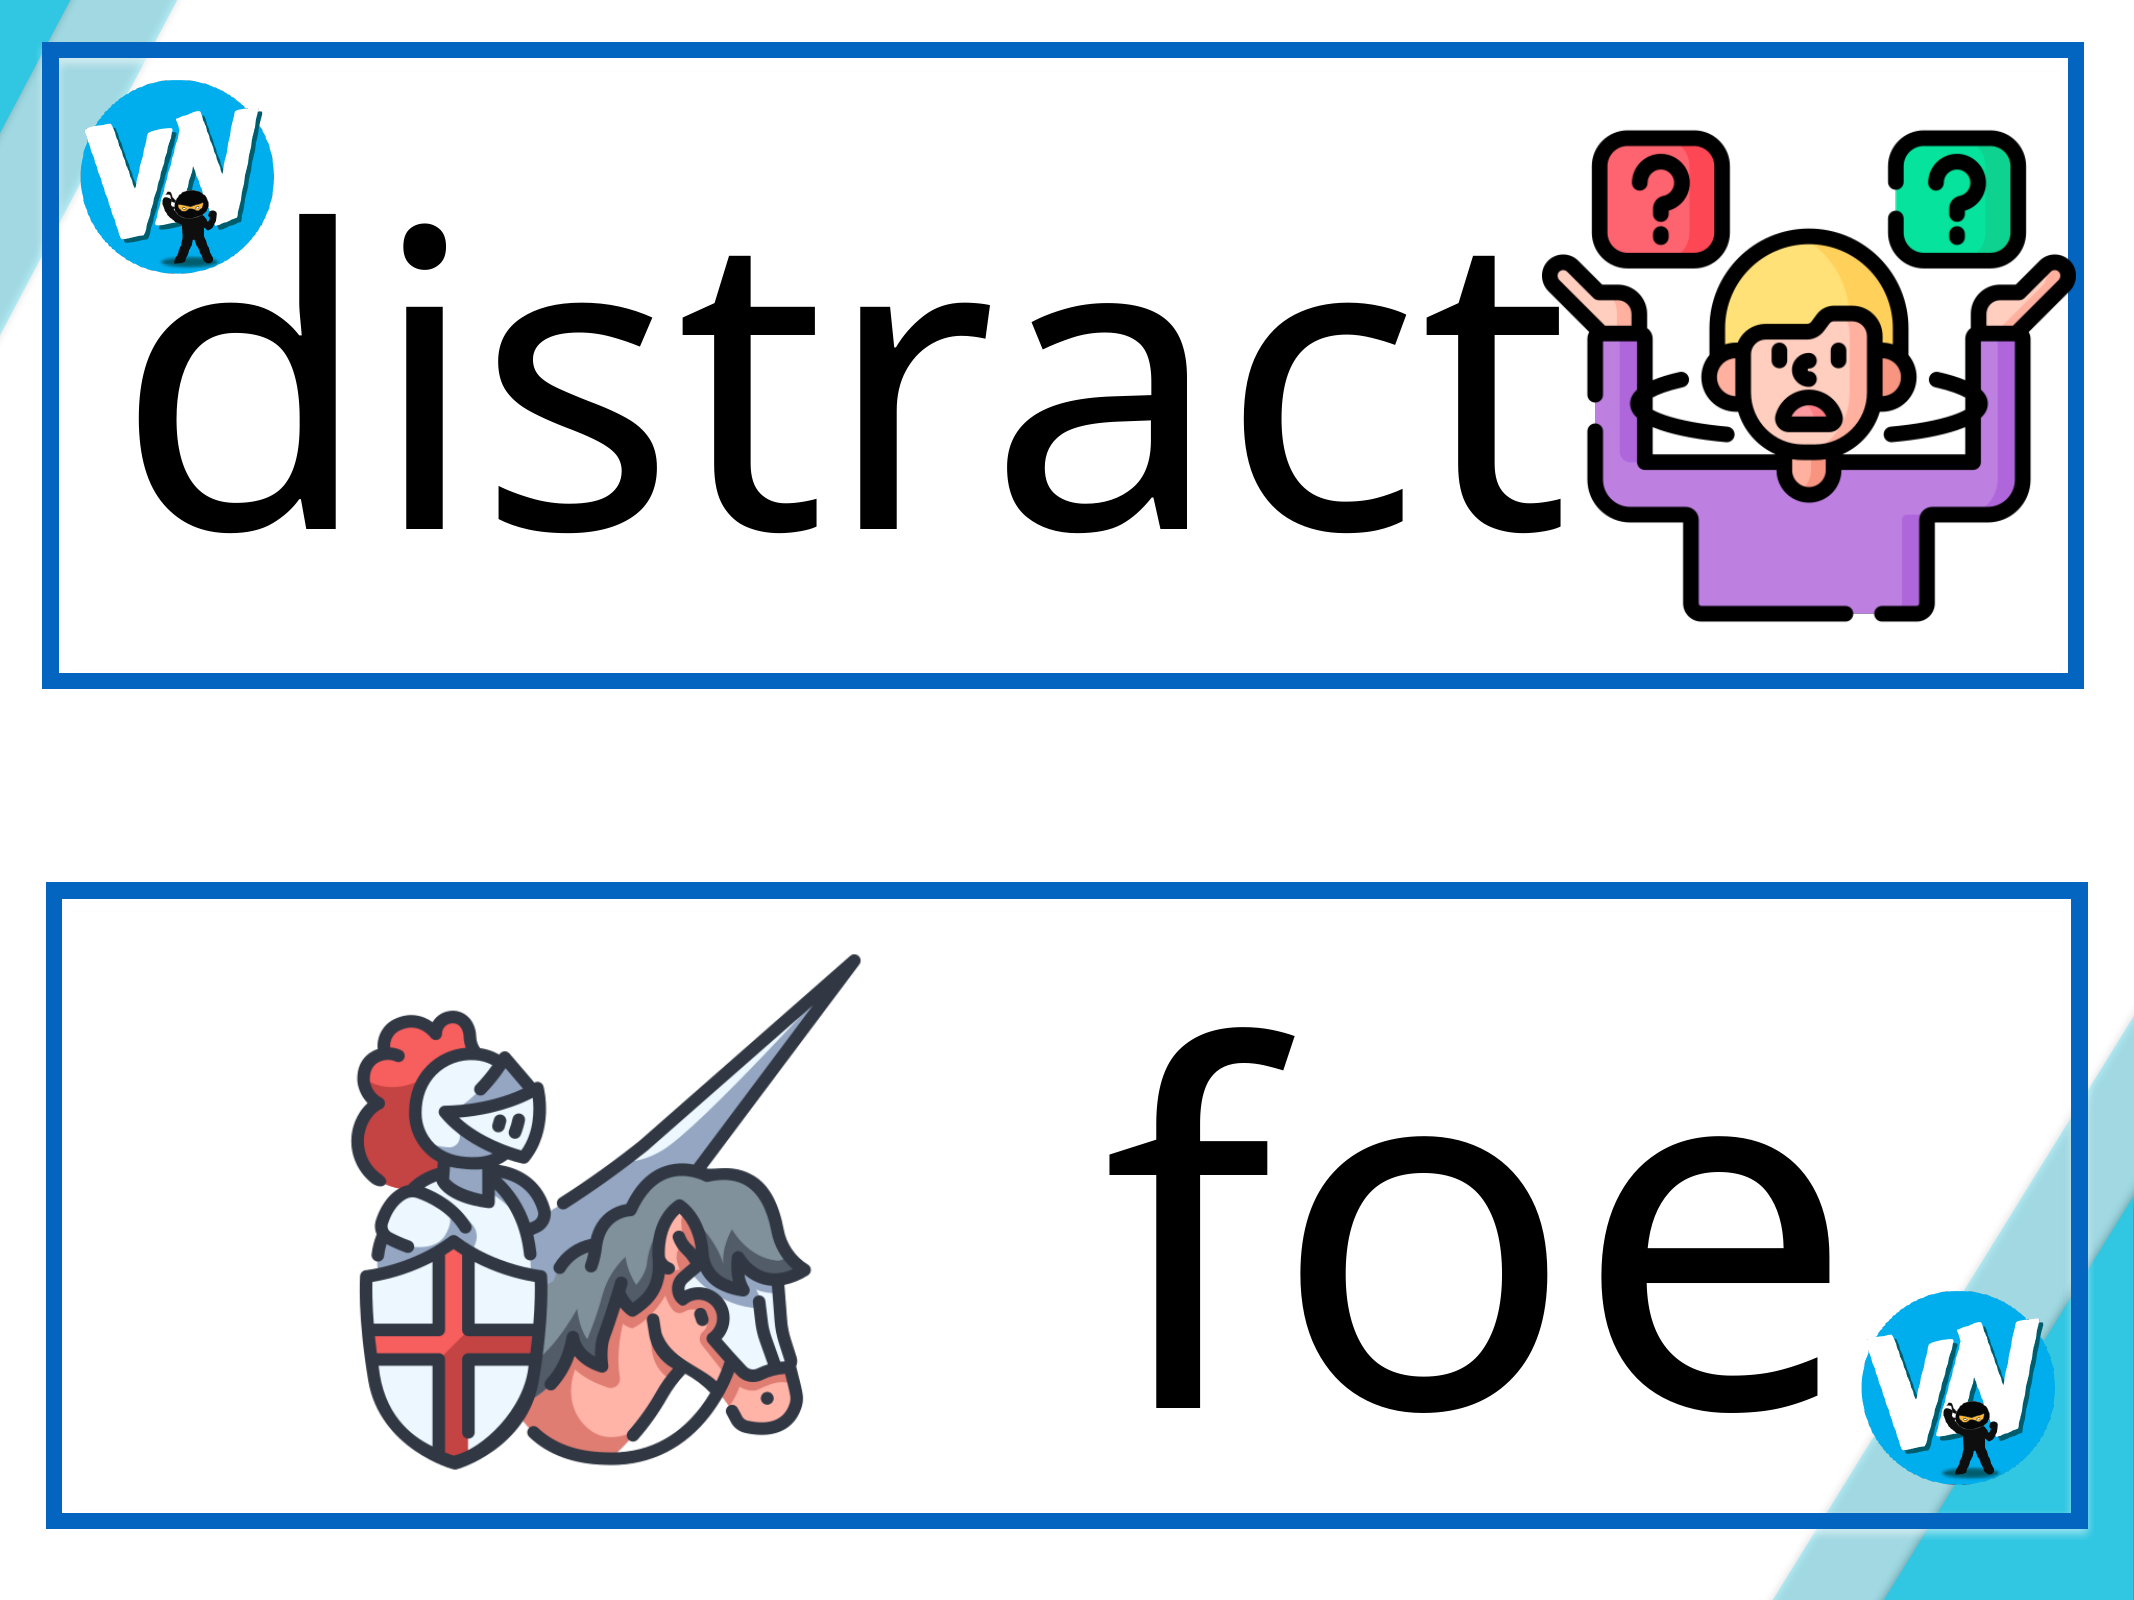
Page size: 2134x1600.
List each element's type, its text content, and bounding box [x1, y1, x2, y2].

picture [1542, 109, 2077, 644]
picture [1837, 1288, 2080, 1488]
picture [339, 945, 873, 1480]
text_box [50, 50, 2076, 106]
text_box distract [0, 106, 1540, 621]
text_box foe [634, 902, 1956, 1517]
picture [57, 77, 299, 278]
text_box [50, 621, 1956, 681]
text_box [1963, 235, 2134, 1600]
text_box [54, 890, 1956, 1522]
